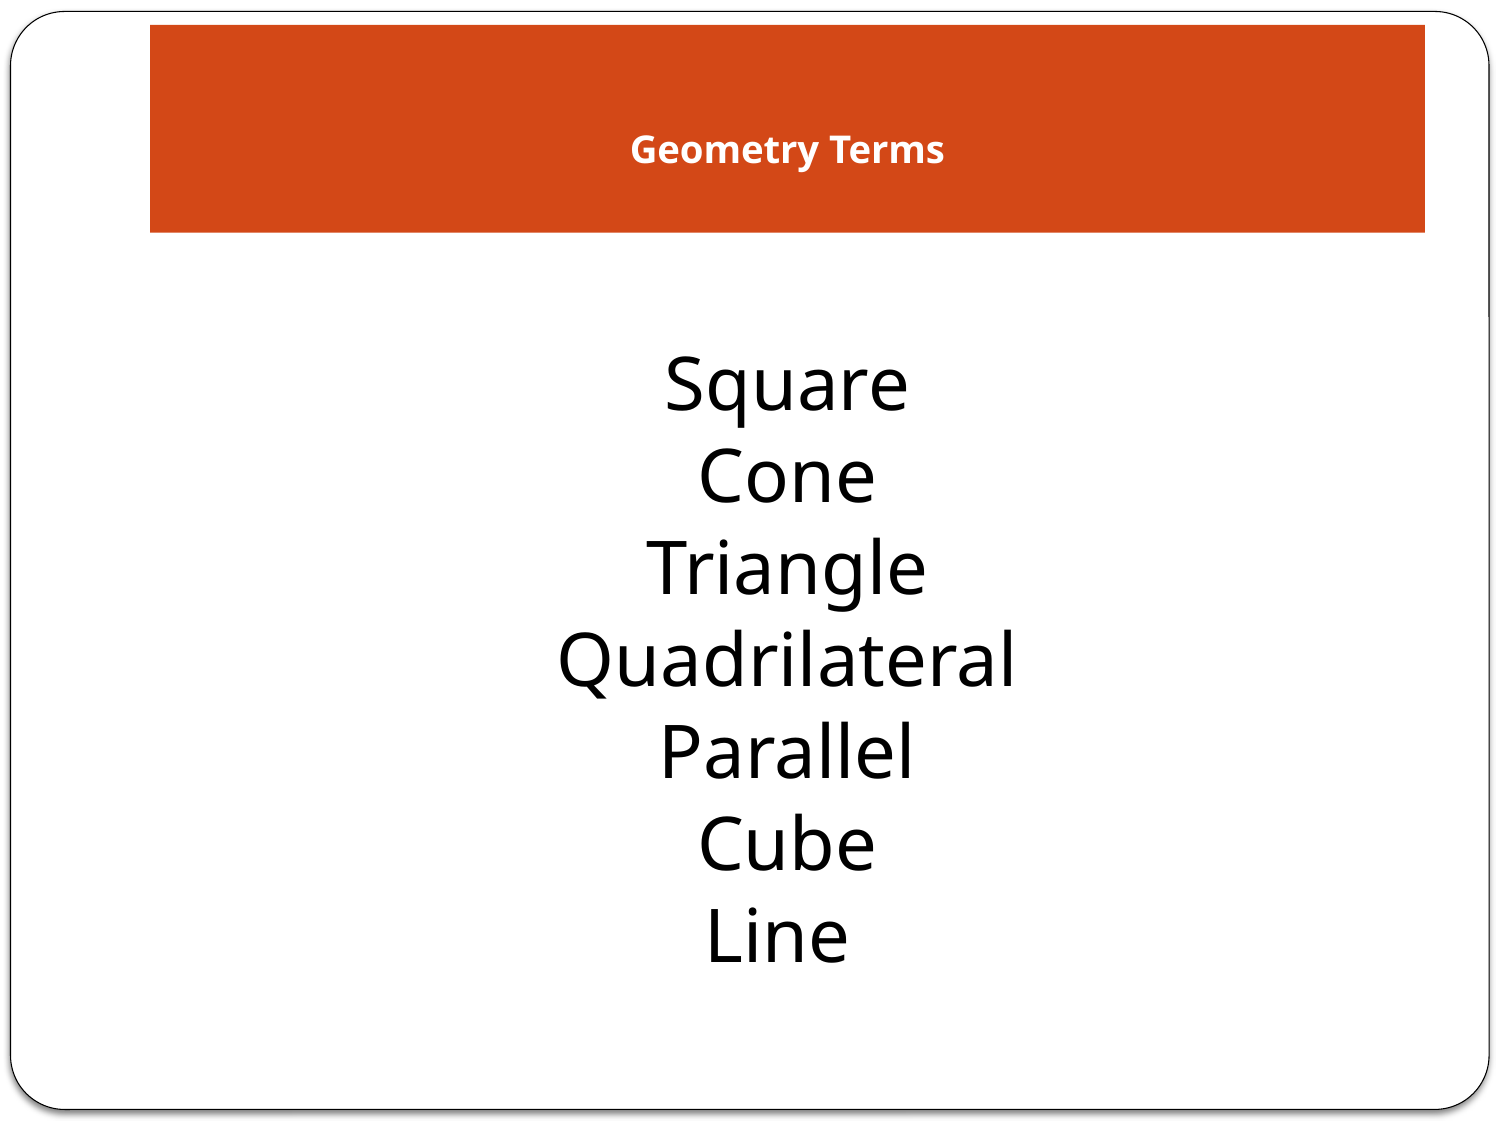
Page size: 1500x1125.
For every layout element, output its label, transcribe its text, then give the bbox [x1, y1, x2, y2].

list Square Cone Triangle Quadrilateral Parallel Cube Line [150, 237, 1425, 988]
title Geometry Terms [150, 24, 1425, 233]
